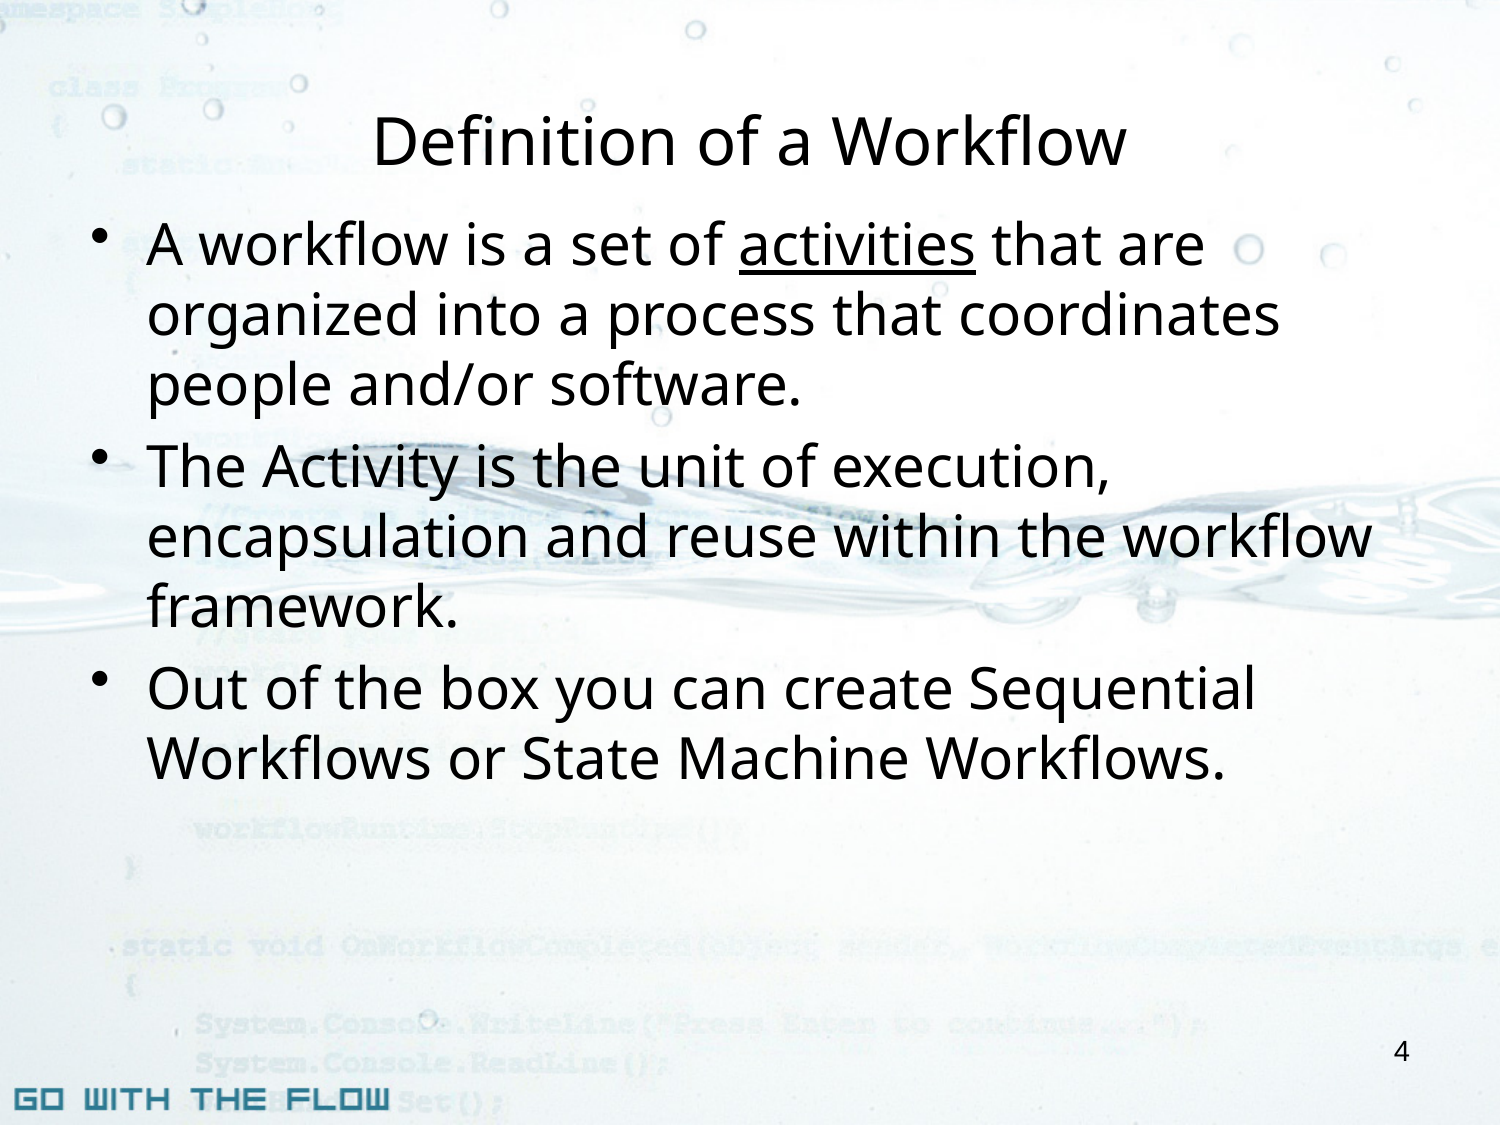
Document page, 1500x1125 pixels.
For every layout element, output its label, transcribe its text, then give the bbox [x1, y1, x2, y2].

picture [0, 0, 1500, 1125]
title Definition of a Workflow [74, 44, 1426, 199]
slide_number 4 [1074, 1024, 1426, 1103]
list A workflow is a set of activities that are organized into a process that coordinates people and/or software. The Activity is the unit of execution, encapsulation and reuse within the workflow framework. Out of the box you can create Sequential Workflows or State Machine Workflows. [74, 199, 1426, 943]
